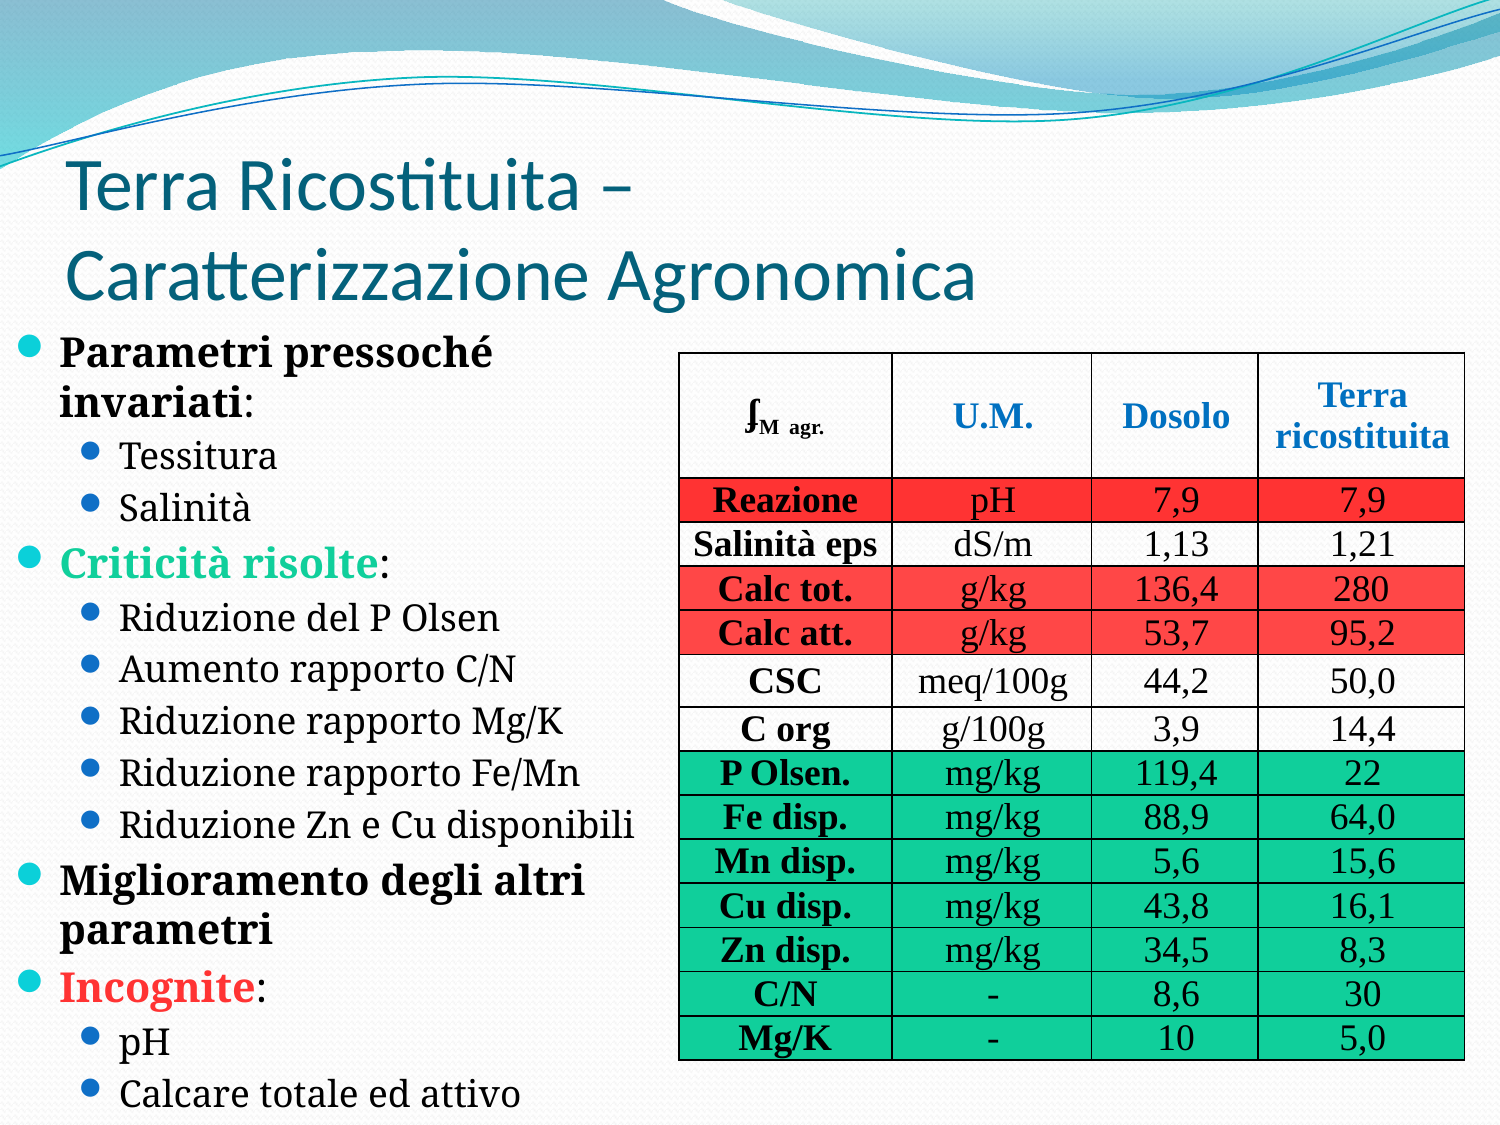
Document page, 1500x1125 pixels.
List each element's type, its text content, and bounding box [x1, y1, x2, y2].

table_header Dosolo [1092, 354, 1257, 477]
table_cell 43,8 [1092, 884, 1257, 927]
table_cell g/kg [893, 567, 1091, 609]
table_cell g/kg [893, 611, 1091, 654]
table_cell 136,4 [1092, 567, 1257, 609]
table_cell 10 [1092, 1017, 1257, 1059]
table_cell mg/kg [893, 840, 1091, 882]
table_header ʄM agr. [680, 354, 891, 477]
table_cell 22 [1259, 752, 1464, 794]
table_cell 30 [1259, 972, 1464, 1015]
table_cell - [893, 972, 1091, 1015]
table_header U.M. [893, 354, 1091, 477]
table_cell 50,0 [1259, 655, 1464, 706]
table_cell 1,21 [1259, 523, 1464, 565]
table_cell 14,4 [1259, 708, 1464, 750]
table_cell 16,1 [1259, 884, 1464, 927]
table_cell 44,2 [1092, 655, 1257, 706]
table_cell 53,7 [1092, 611, 1257, 654]
table_cell 95,2 [1259, 611, 1464, 654]
table_cell dS/m [893, 523, 1091, 565]
table_cell mg/kg [893, 884, 1091, 927]
table_cell C/N [680, 972, 891, 1015]
table_cell 7,9 [1092, 479, 1257, 521]
table_cell Reazione [680, 479, 891, 521]
table_cell 119,4 [1092, 752, 1257, 794]
table_cell meq/100g [893, 655, 1091, 706]
table_cell 34,5 [1092, 928, 1257, 971]
table_cell Calc att. [680, 611, 891, 654]
table_cell 64,0 [1259, 796, 1464, 838]
table_cell C org [680, 708, 891, 750]
table_cell 15,6 [1259, 840, 1464, 882]
table_cell P Olsen. [680, 752, 891, 794]
table_cell 280 [1259, 567, 1464, 609]
title Terra Ricostituita – Caratterizzazione Agronomica [64, 125, 1365, 317]
table_header Terra ricostituita [1259, 354, 1464, 477]
table_cell Calc tot. [680, 567, 891, 609]
table_cell Cu disp. [680, 884, 891, 927]
table_cell mg/kg [893, 752, 1091, 794]
table_cell Zn disp. [680, 928, 891, 971]
table_cell mg/kg [893, 928, 1091, 971]
table_cell 8,3 [1259, 928, 1464, 971]
table_cell 88,9 [1092, 796, 1257, 838]
table_cell Fe disp. [680, 796, 891, 838]
table_cell Mn disp. [680, 840, 891, 882]
table_cell 1,13 [1092, 523, 1257, 565]
table_cell Salinità eps [680, 523, 891, 565]
table_cell 5,0 [1259, 1017, 1464, 1059]
table_cell Mg/K [680, 1017, 891, 1059]
table_cell CSC [680, 655, 891, 706]
table_cell 3,9 [1092, 708, 1257, 750]
table_cell 5,6 [1092, 840, 1257, 882]
table_cell 8,6 [1092, 972, 1257, 1015]
table_cell mg/kg [893, 796, 1091, 838]
list Parametri pressoché invariati: Tessitura Salinità Criticità risolte: Riduzione del P Olsen Aumento rapporto C/N Riduzione rapporto Mg/K Riduzione rapporto Fe/Mn Riduzione Zn e Cu disponibili Miglioramento degli altri parametri Incognite: pH Calcare totale ed attivo [0, 326, 668, 1125]
table_cell pH [893, 479, 1091, 521]
table_cell g/100g [893, 708, 1091, 750]
table_cell 7,9 [1259, 479, 1464, 521]
table_cell - [893, 1017, 1091, 1059]
